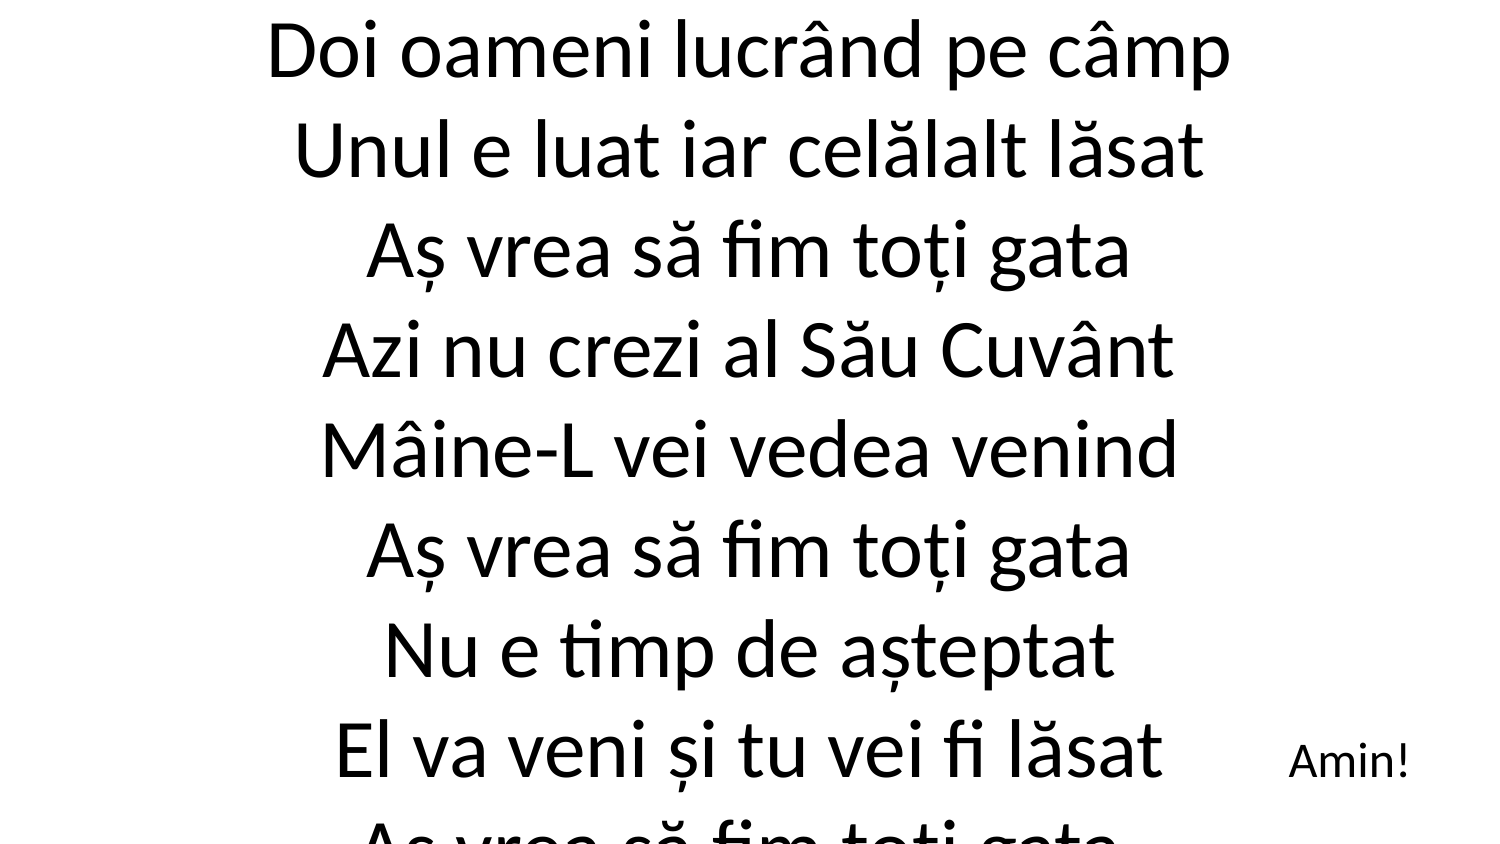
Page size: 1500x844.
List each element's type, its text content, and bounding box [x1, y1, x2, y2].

text_box Doi oameni lucrând pe câmp Unul e luat iar celălalt lăsat Aș vrea să fim toți gata Azi nu crezi al Său Cuvânt Mâine-L vei vedea venind Aș vrea să fim toți gata Nu e timp de așteptat El va veni și tu vei fi lăsat Aș vrea să fim toți gata. [251, 0, 1249, 844]
text_box Amin! [1273, 674, 1427, 795]
